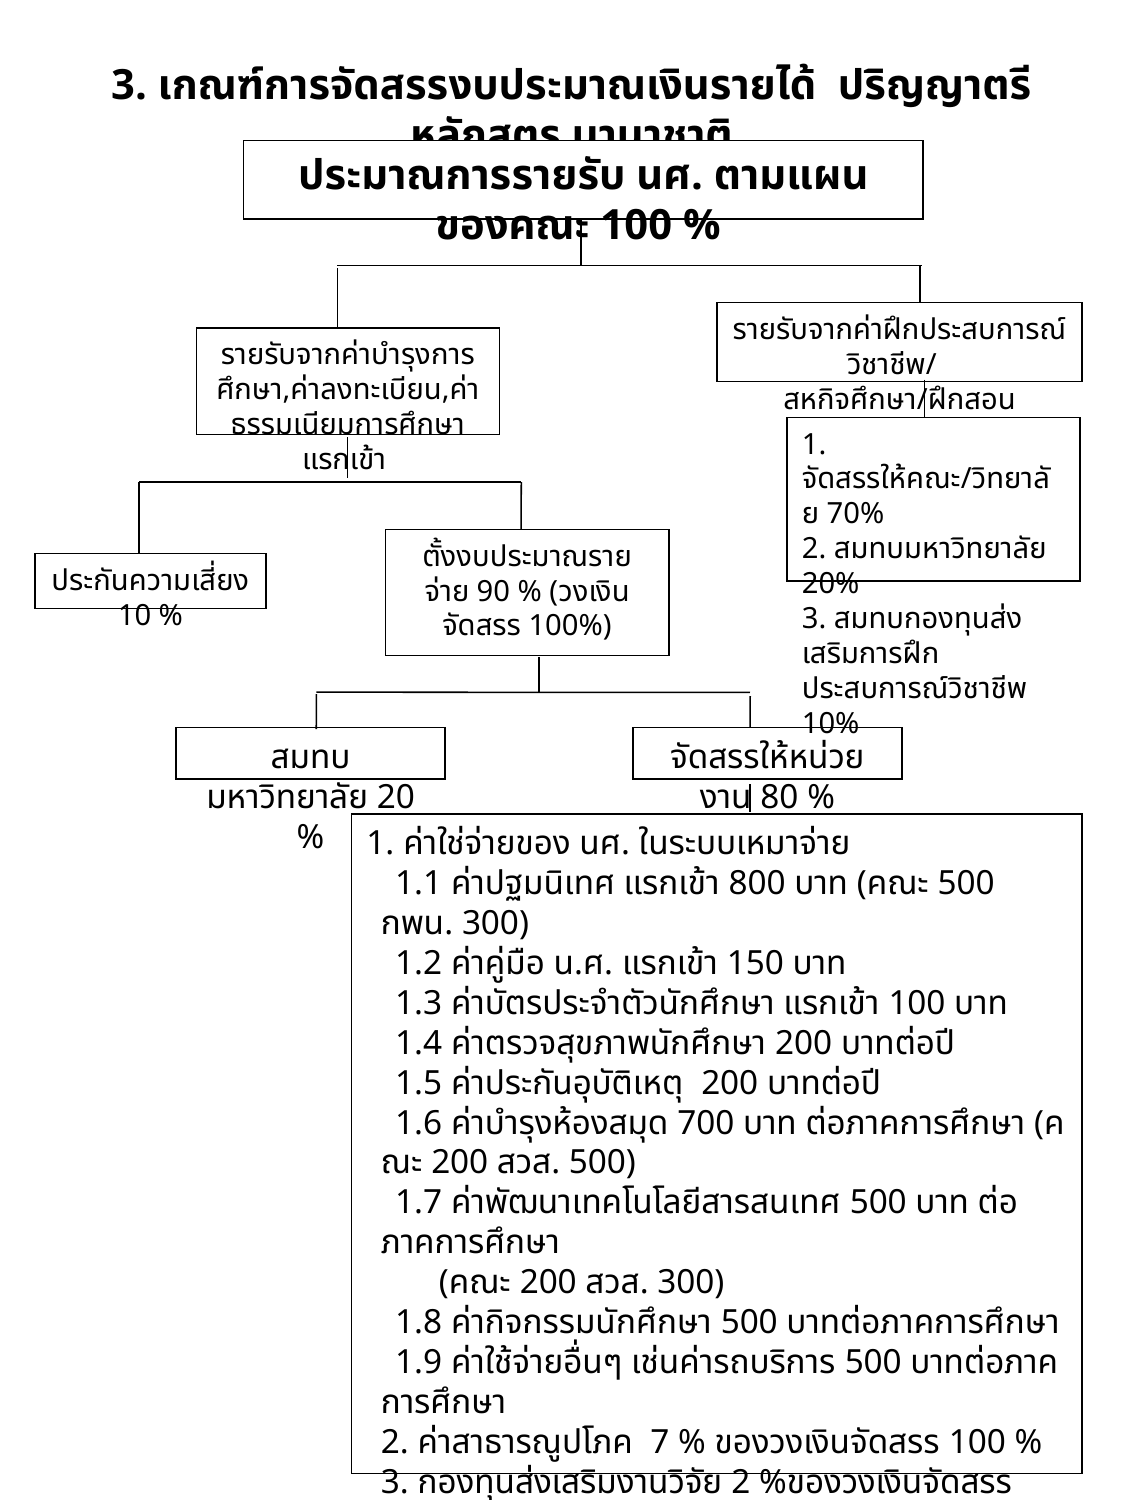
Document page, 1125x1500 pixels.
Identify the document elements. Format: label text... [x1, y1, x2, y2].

text_box 3. เกณฑ์การจัดสรรงบประมาณเงินรายได้ ปริญญาตรี หลักสูตร นานาชาติ [81, 0, 1061, 139]
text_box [34, 140, 1083, 1474]
